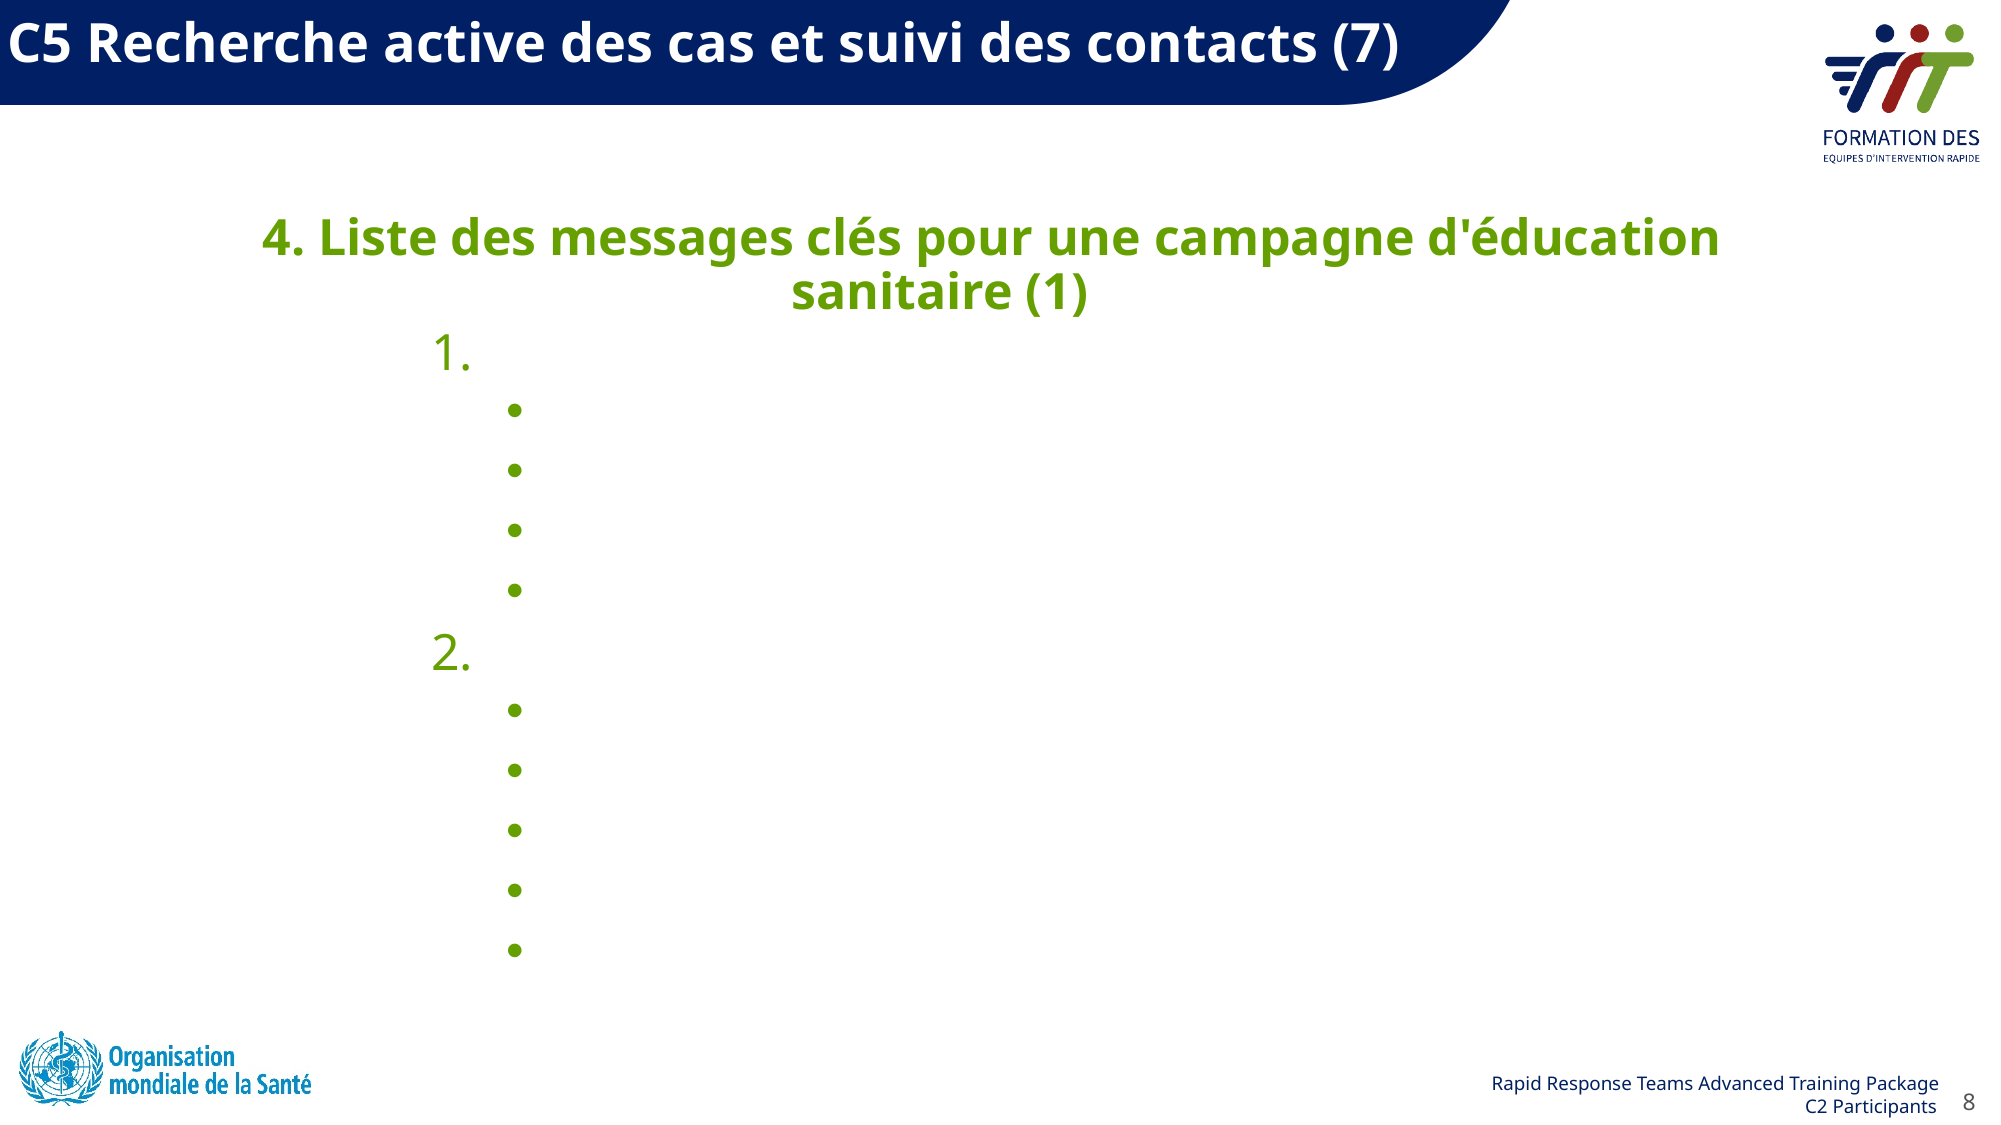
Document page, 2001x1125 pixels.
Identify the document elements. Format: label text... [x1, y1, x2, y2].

text_box C5 Recherche active des cas et suivi des contacts (7) [0, 0, 1521, 94]
picture [0, 0, 1533, 105]
list 4. Liste des messages clés pour une campagne d'éducation sanitaire (1) [140, 204, 1740, 336]
picture [1823, 23, 1980, 164]
picture [19, 1031, 311, 1106]
text_box [423, 312, 1605, 988]
